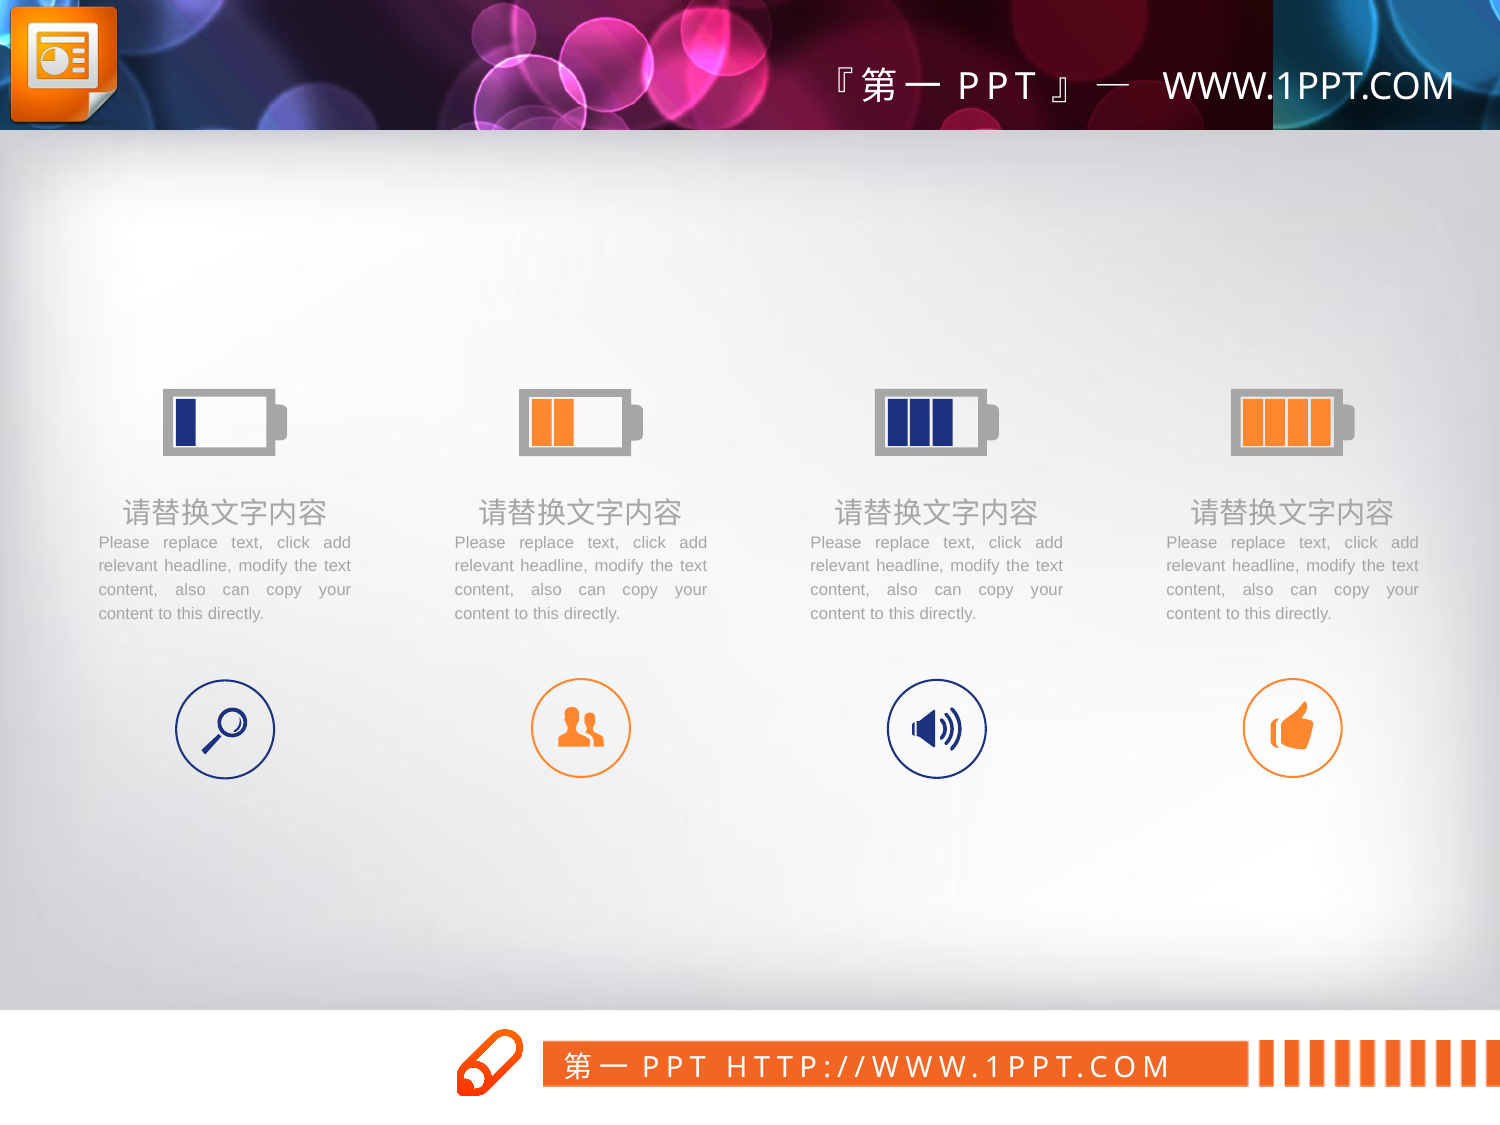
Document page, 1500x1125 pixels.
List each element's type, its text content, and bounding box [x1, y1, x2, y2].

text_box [1243, 678, 1342, 778]
text_box 请替换文字内容 [1150, 479, 1436, 519]
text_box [887, 679, 987, 779]
text_box 请替换文字内容 [438, 479, 724, 519]
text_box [1230, 388, 1355, 457]
picture [543, 1040, 1500, 1087]
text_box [531, 678, 631, 778]
picture [0, 0, 1500, 1012]
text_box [518, 388, 644, 457]
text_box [175, 680, 275, 779]
text_box Please replace text, click add relevant headline, modify the text content, also can copy your content to this directly. [1150, 519, 1436, 624]
text_box Please replace text, click add relevant headline, modify the text content, also can copy your content to this directly. [82, 519, 368, 624]
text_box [874, 388, 1000, 457]
text_box 请替换文字内容 [82, 479, 368, 519]
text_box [162, 388, 288, 457]
text_box Please replace text, click add relevant headline, modify the text content, also can copy your content to this directly. [794, 519, 1080, 624]
text_box Please replace text, click add relevant headline, modify the text content, also can copy your content to this directly. [438, 519, 724, 624]
text_box 请替换文字内容 [794, 479, 1080, 519]
